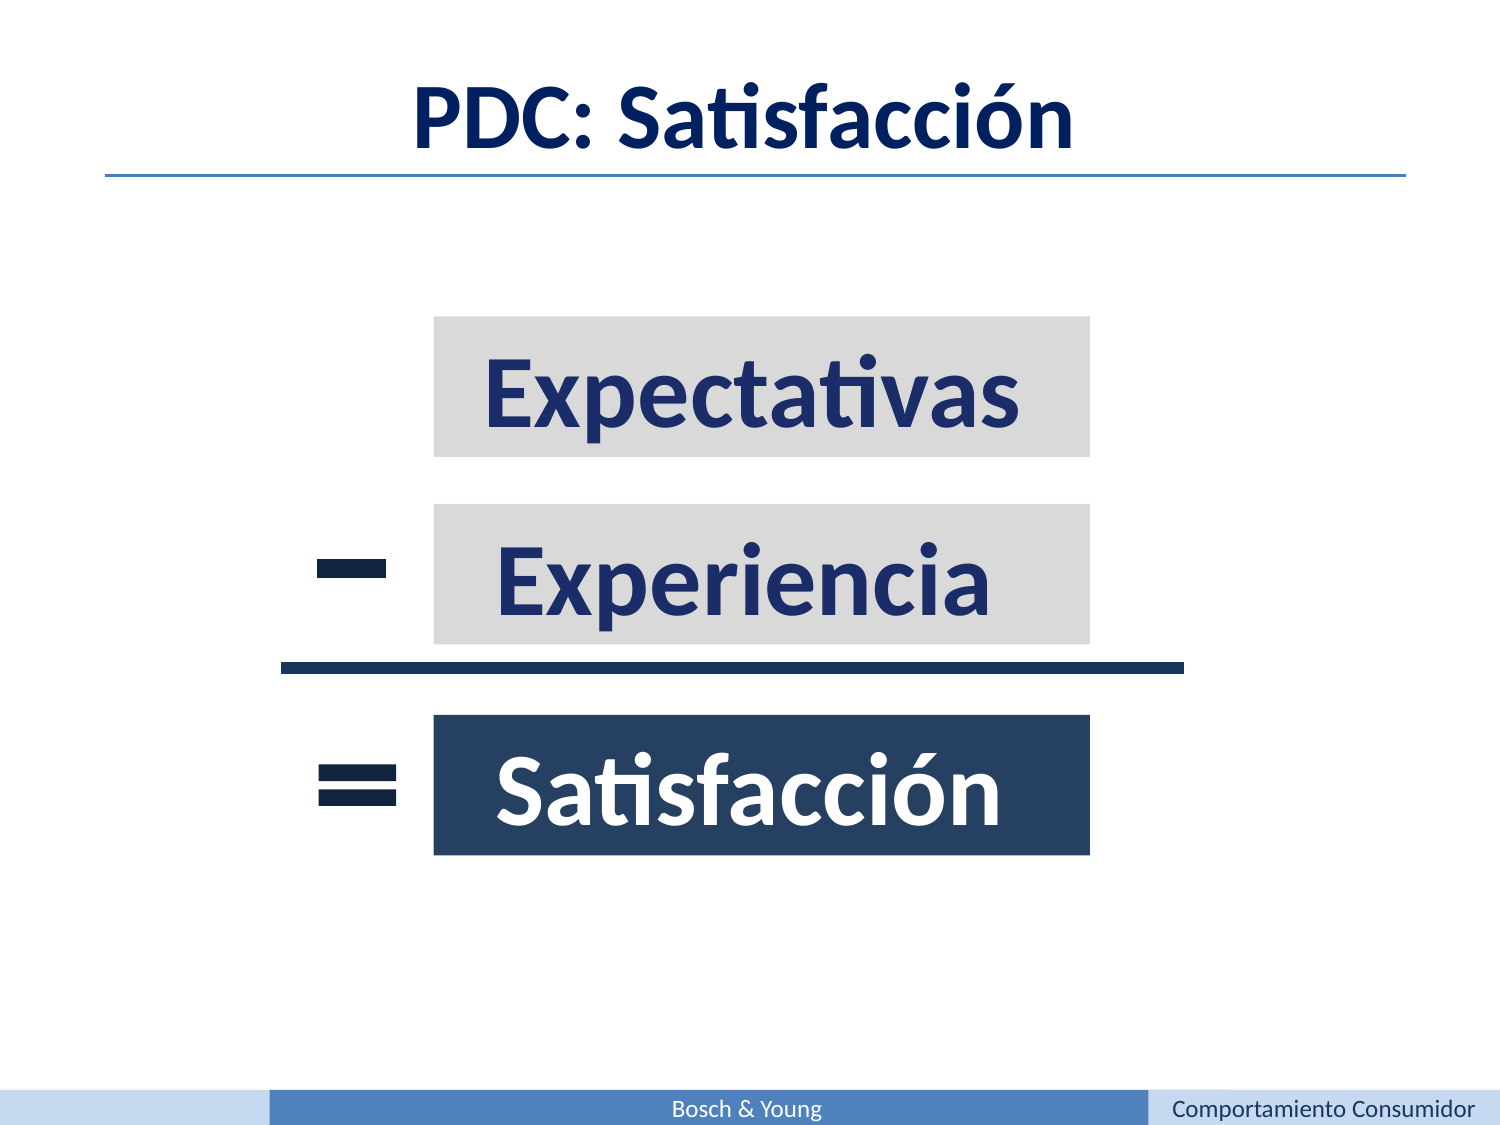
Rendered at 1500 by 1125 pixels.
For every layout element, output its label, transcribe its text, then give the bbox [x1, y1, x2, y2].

text_box Comportamiento Consumidor [1146, 1088, 1500, 1125]
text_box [433, 713, 1091, 856]
text_box [315, 557, 388, 580]
text_box Bosch & Young [272, 1088, 1146, 1125]
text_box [433, 316, 1091, 458]
text_box PDC: Satisfacción [58, 46, 1430, 175]
text_box [0, 1088, 272, 1125]
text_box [433, 503, 1091, 646]
text_box [316, 762, 398, 783]
text_box [316, 787, 398, 808]
